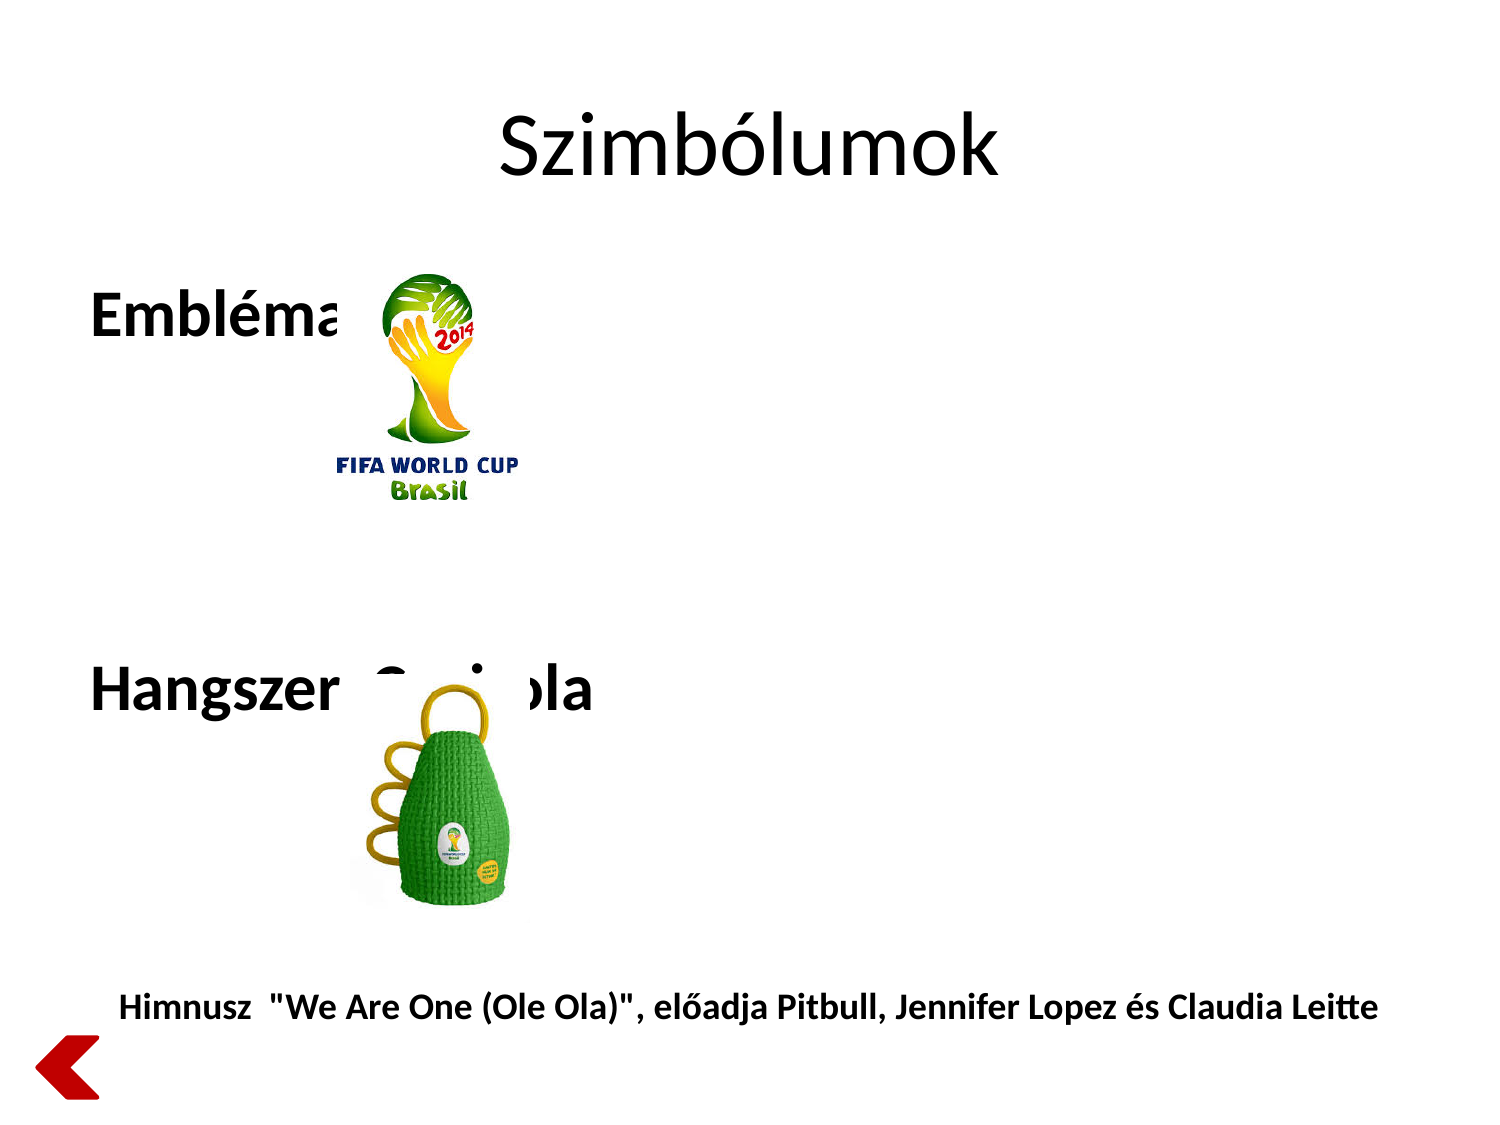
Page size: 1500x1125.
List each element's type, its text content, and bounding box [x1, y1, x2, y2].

picture [349, 674, 531, 924]
text_box [35, 1035, 100, 1100]
picture [337, 274, 518, 500]
text_box Himnusz "We Are One (Ole Ola)", előadja Pitbull, Jennifer Lopez és Claudia Leitte [0, 974, 1500, 1035]
title Szimbólumok [75, 45, 1425, 233]
list Embléma Hangszer Caxirola [75, 262, 1425, 974]
